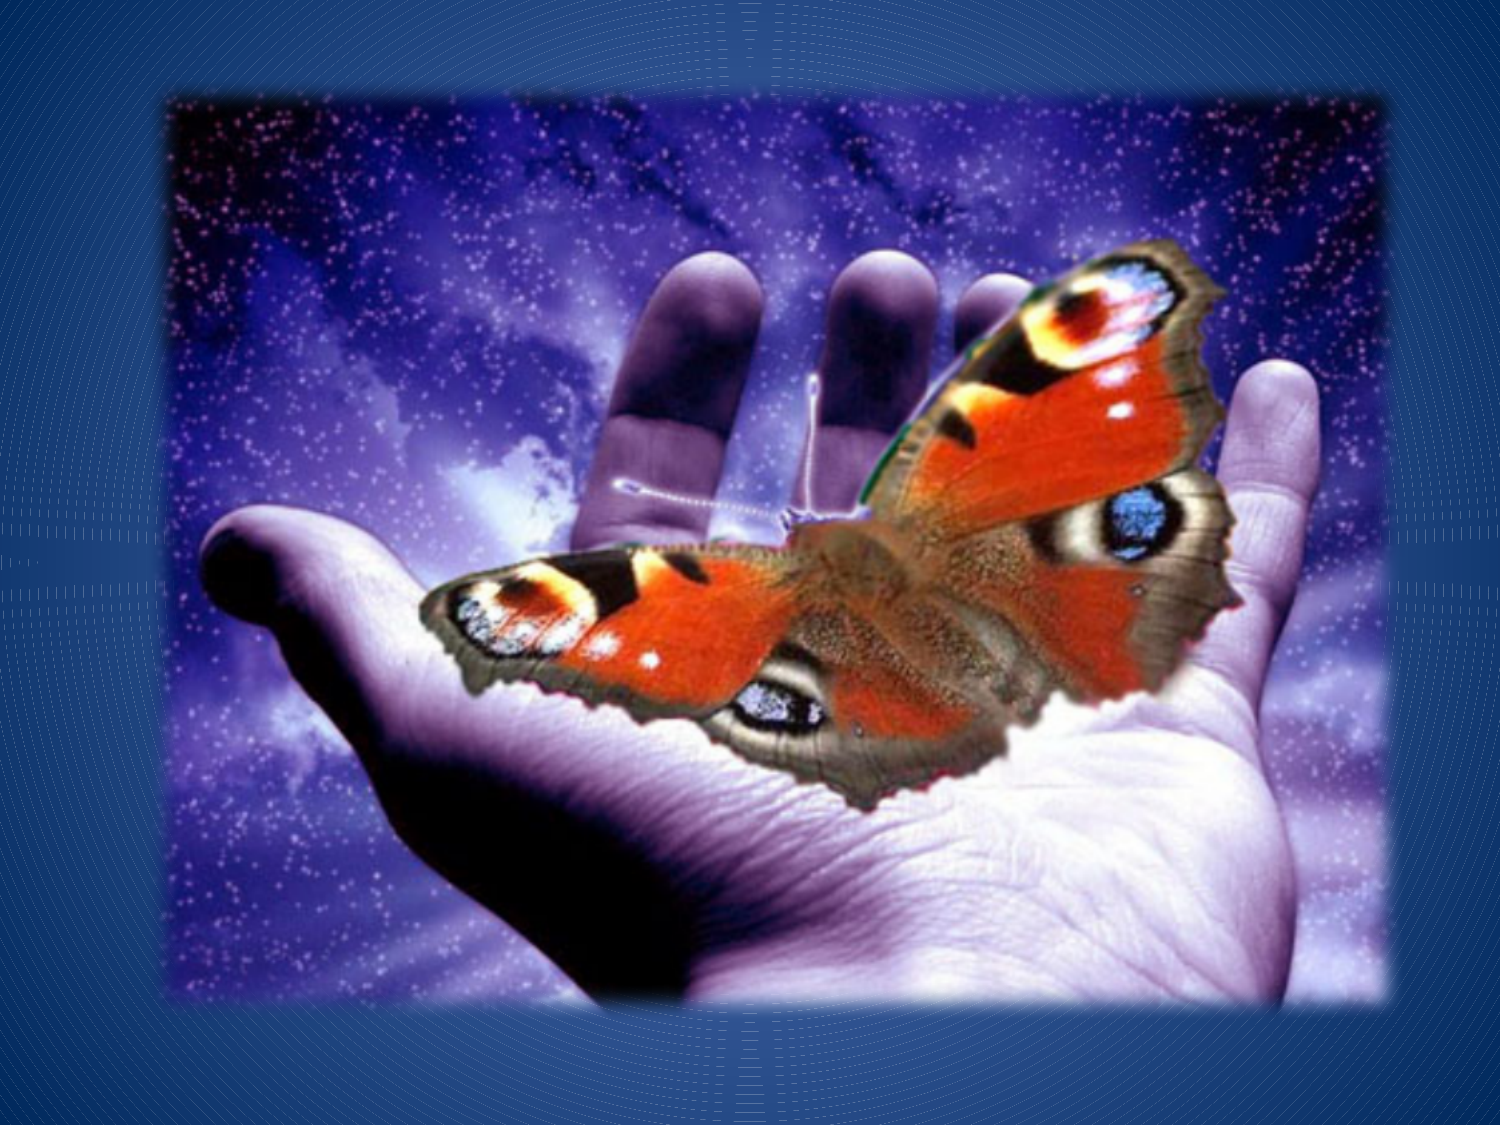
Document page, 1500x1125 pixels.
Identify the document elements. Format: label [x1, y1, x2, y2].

list [147, 77, 1405, 1021]
